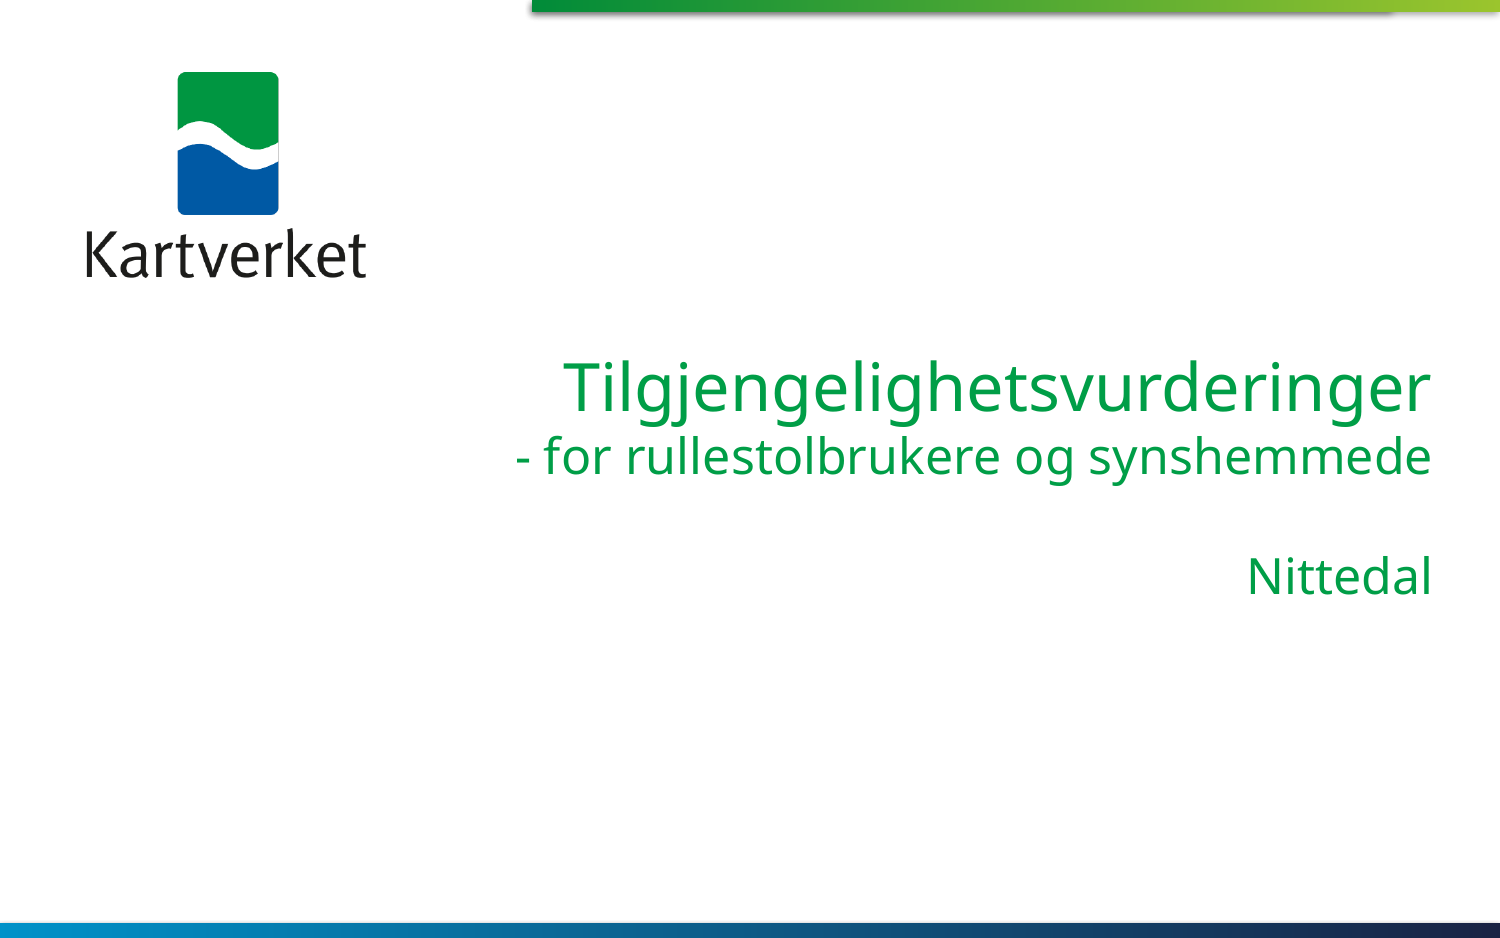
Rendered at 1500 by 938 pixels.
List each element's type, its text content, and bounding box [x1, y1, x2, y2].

text_box Tilgjengelighetsvurderinger - for rullestolbrukere og synshemmede Nittedal [66, 337, 1449, 613]
